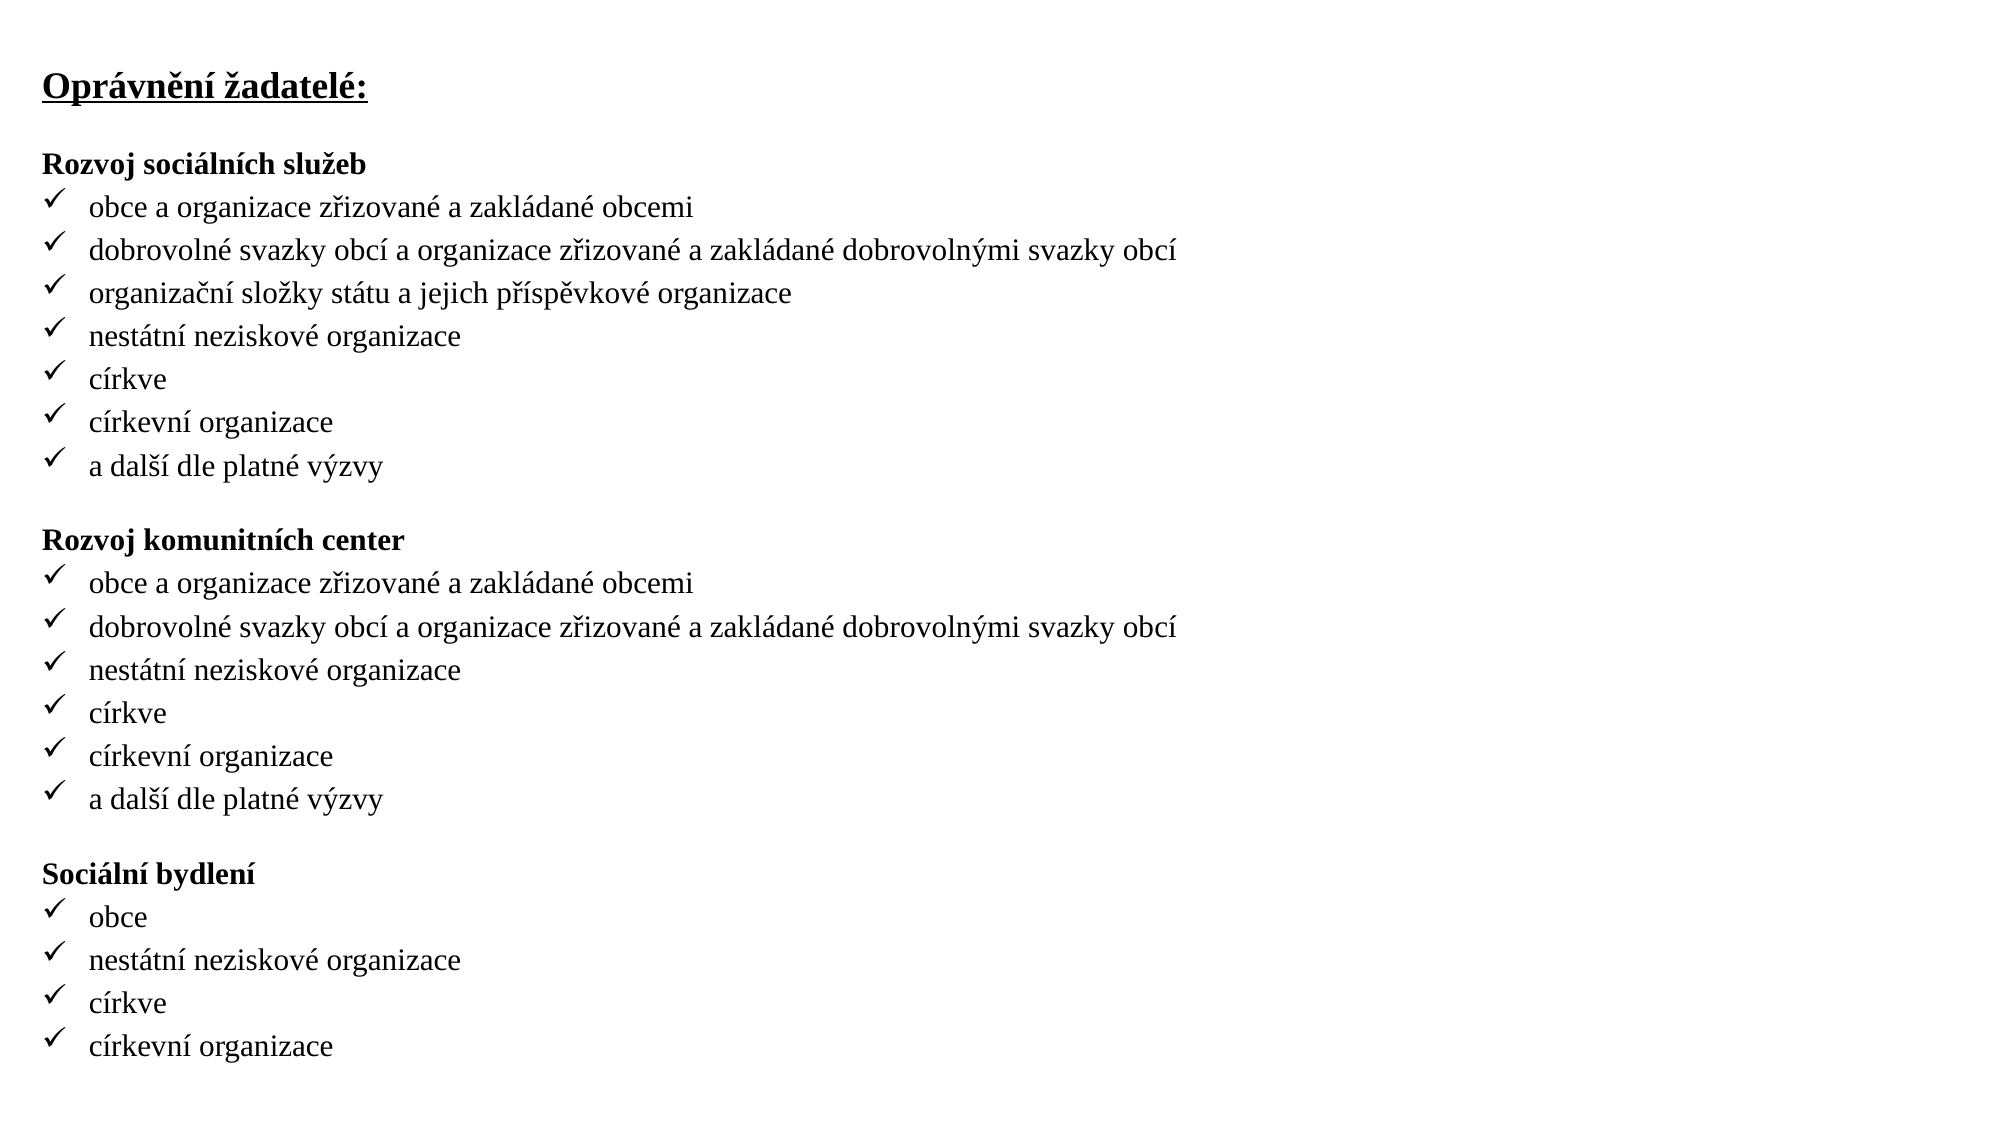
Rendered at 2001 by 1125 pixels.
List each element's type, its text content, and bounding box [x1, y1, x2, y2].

text_box Oprávnění žadatelé: Rozvoj sociálních služeb obce a organizace zřizované a zakládané obcemi dobrovolné svazky obcí a organizace zřizované a zakládané dobrovolnými svazky obcí organizační složky státu a jejich příspěvkové organizace nestátní neziskové organizace církve církevní organizace a další dle platné výzvy Rozvoj komunitních center obce a organizace zřizované a zakládané obcemi dobrovolné svazky obcí a organizace zřizované a zakládané dobrovolnými svazky obcí nestátní neziskové organizace církve církevní organizace a další dle platné výzvy Sociální bydlení obce nestátní neziskové organizace církve církevní organizace [27, 53, 1973, 1070]
